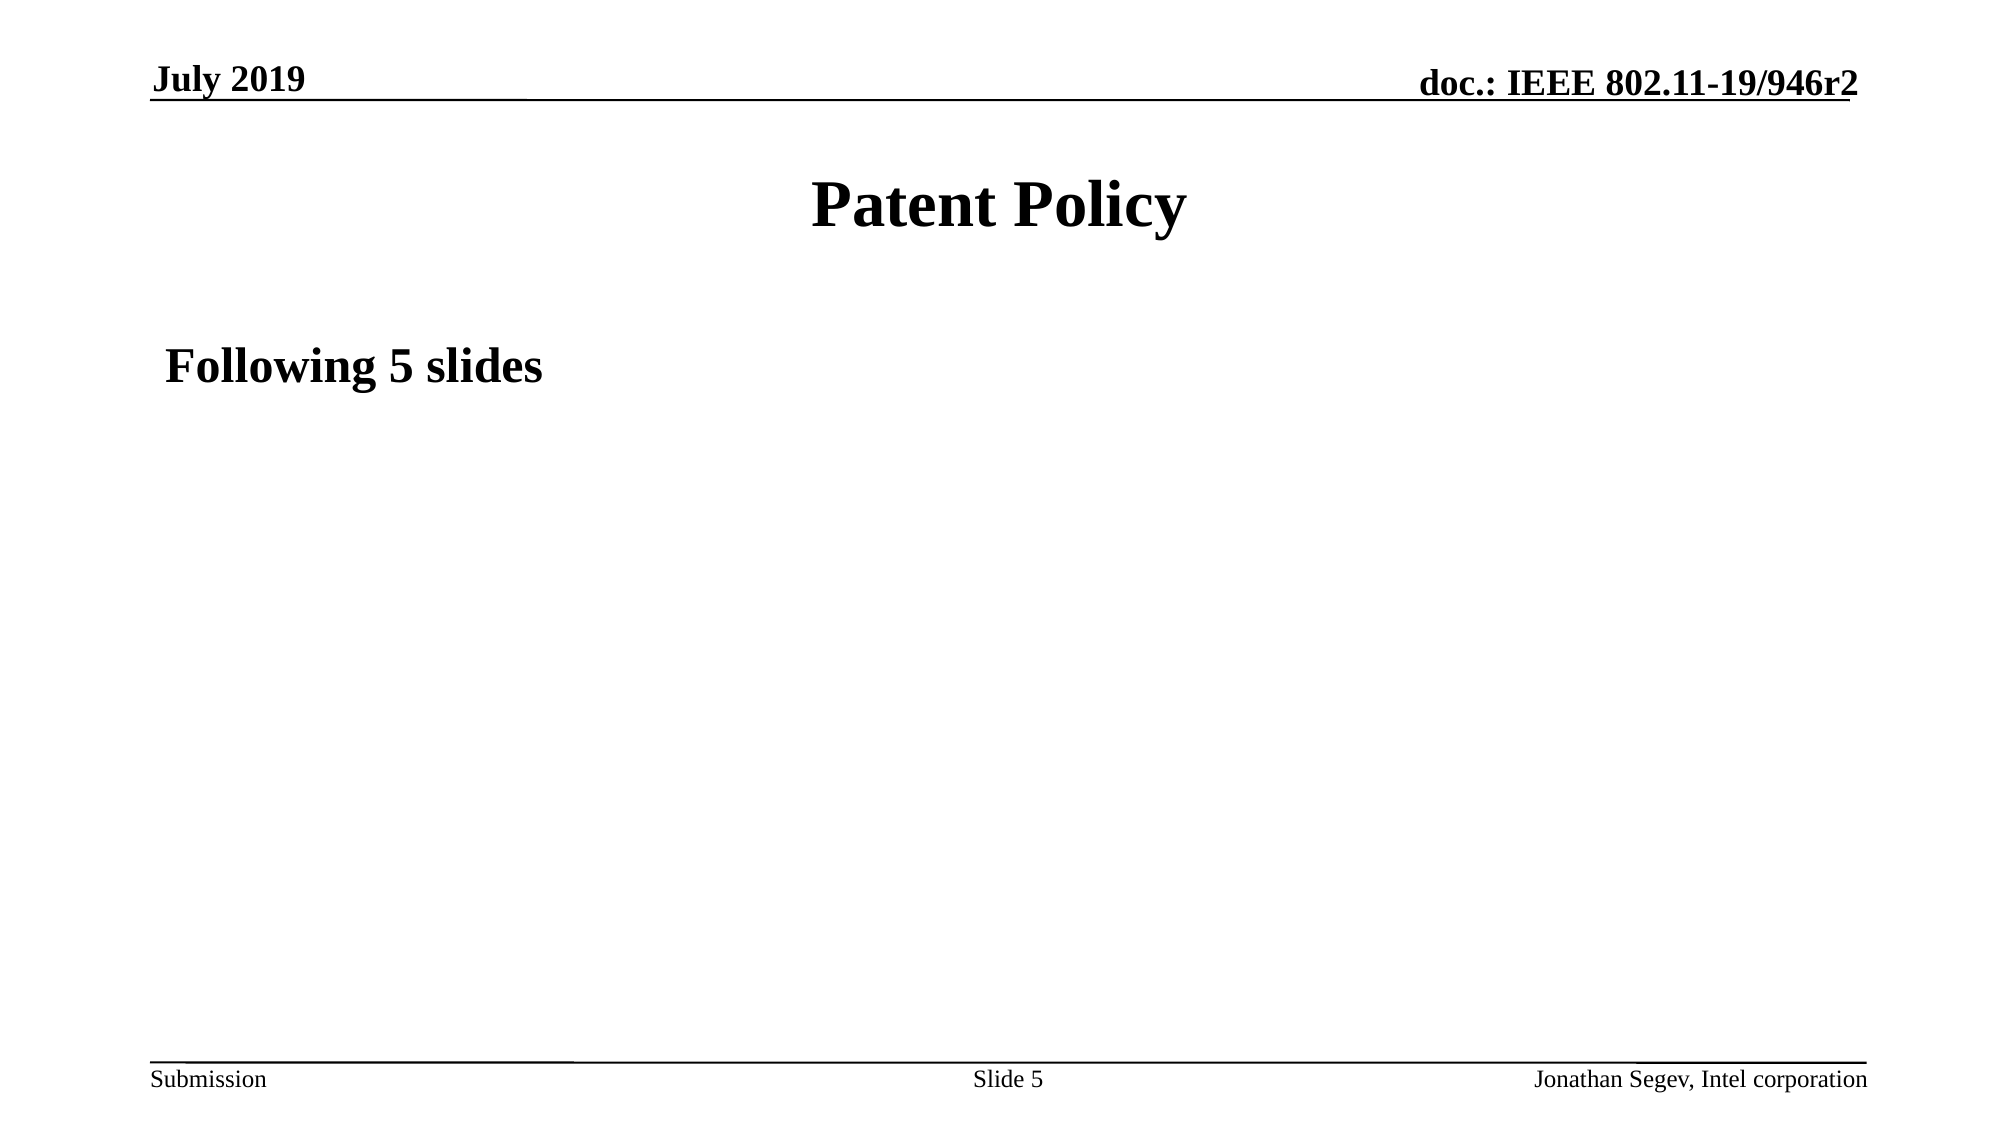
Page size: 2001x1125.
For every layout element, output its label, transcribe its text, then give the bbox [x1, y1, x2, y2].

footer Jonathan Segev, Intel corporation [1171, 1061, 1869, 1093]
list Following 5 slides [149, 324, 1850, 1000]
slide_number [152, 54, 563, 100]
title Patent Policy [149, 112, 1850, 288]
slide_number Slide 5 [950, 1061, 1067, 1123]
